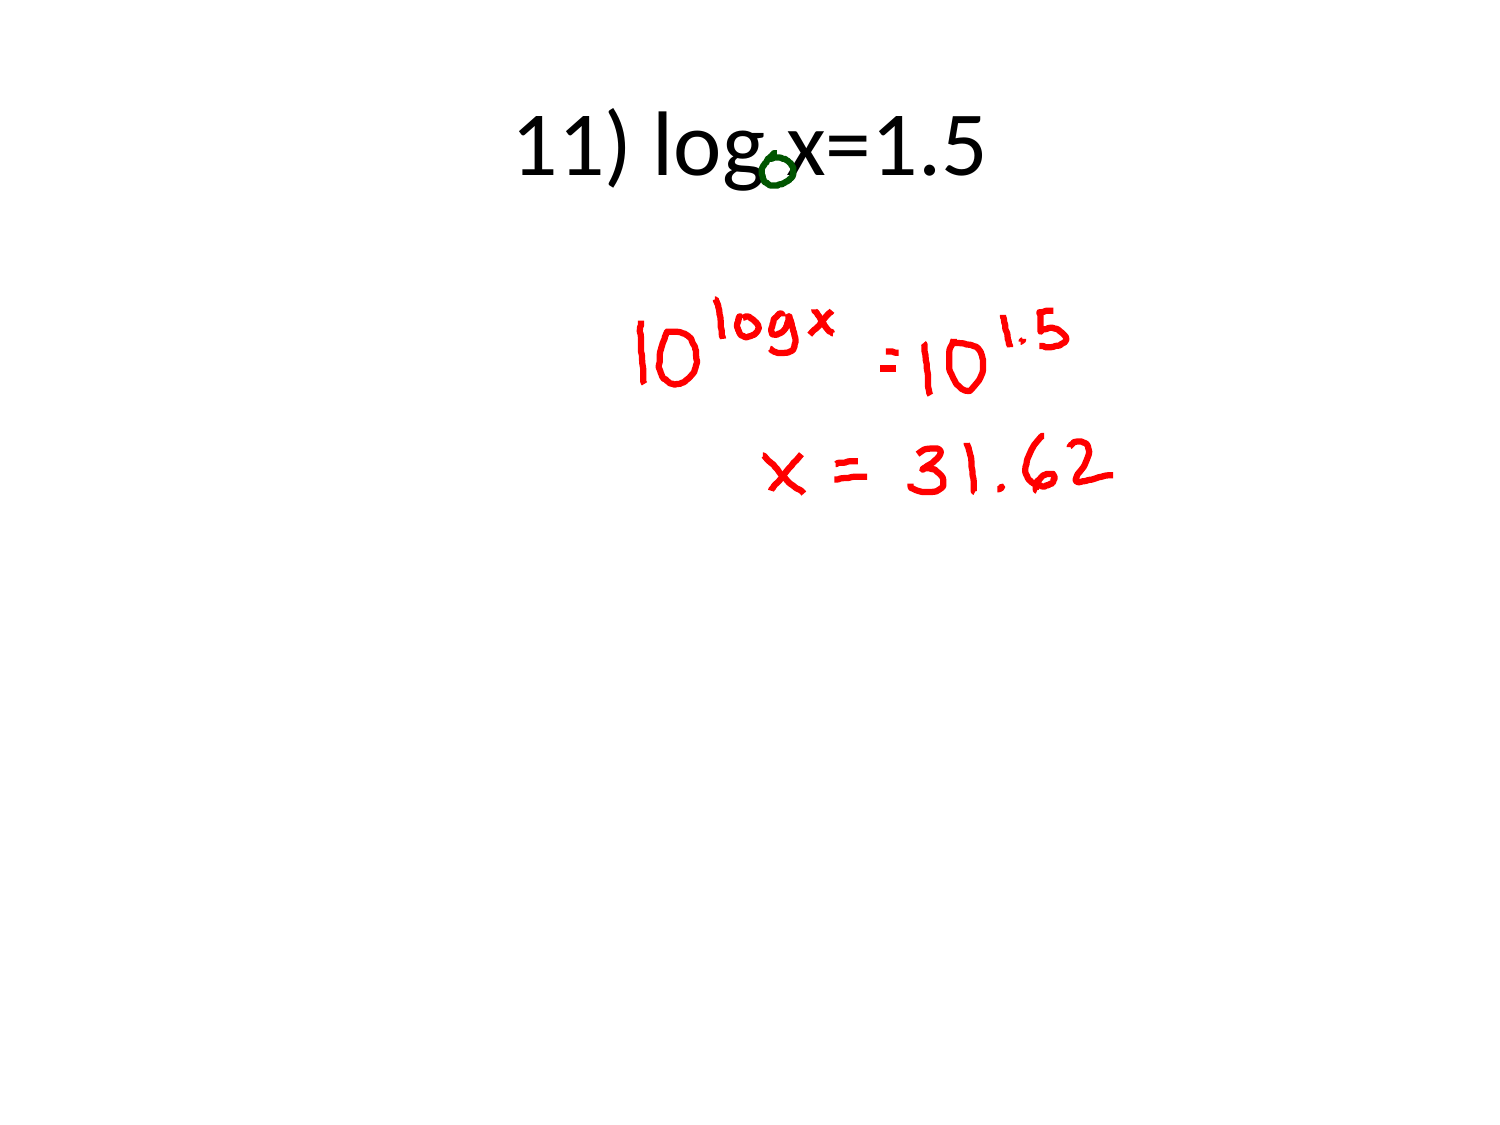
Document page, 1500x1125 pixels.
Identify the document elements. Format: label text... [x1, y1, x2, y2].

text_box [639, 153, 1114, 494]
title 11) log x=1.5 [75, 45, 1425, 233]
